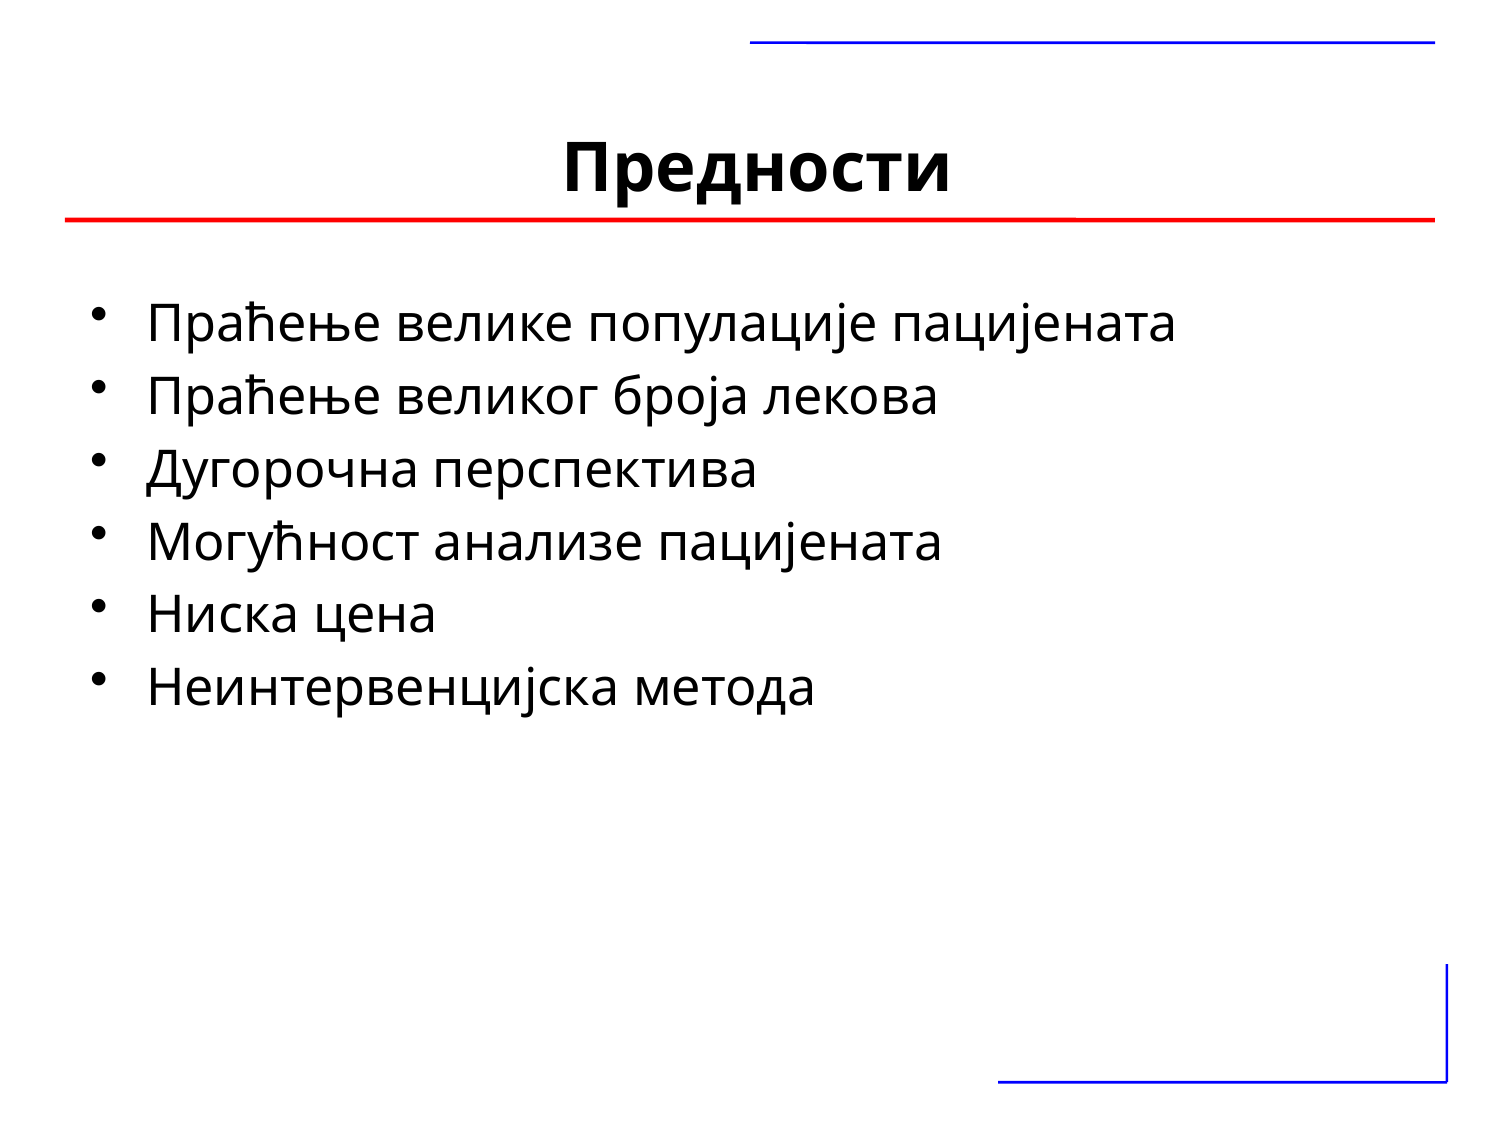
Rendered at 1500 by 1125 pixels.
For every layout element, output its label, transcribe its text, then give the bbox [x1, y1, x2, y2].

list Праћење велике популације пацијената Праћење великог броја лекова Дугорочна перспектива Могућност анализе пацијената Ниска цена Неинтервенцијска метода [74, 281, 1426, 1026]
title Предности [64, 49, 1451, 213]
